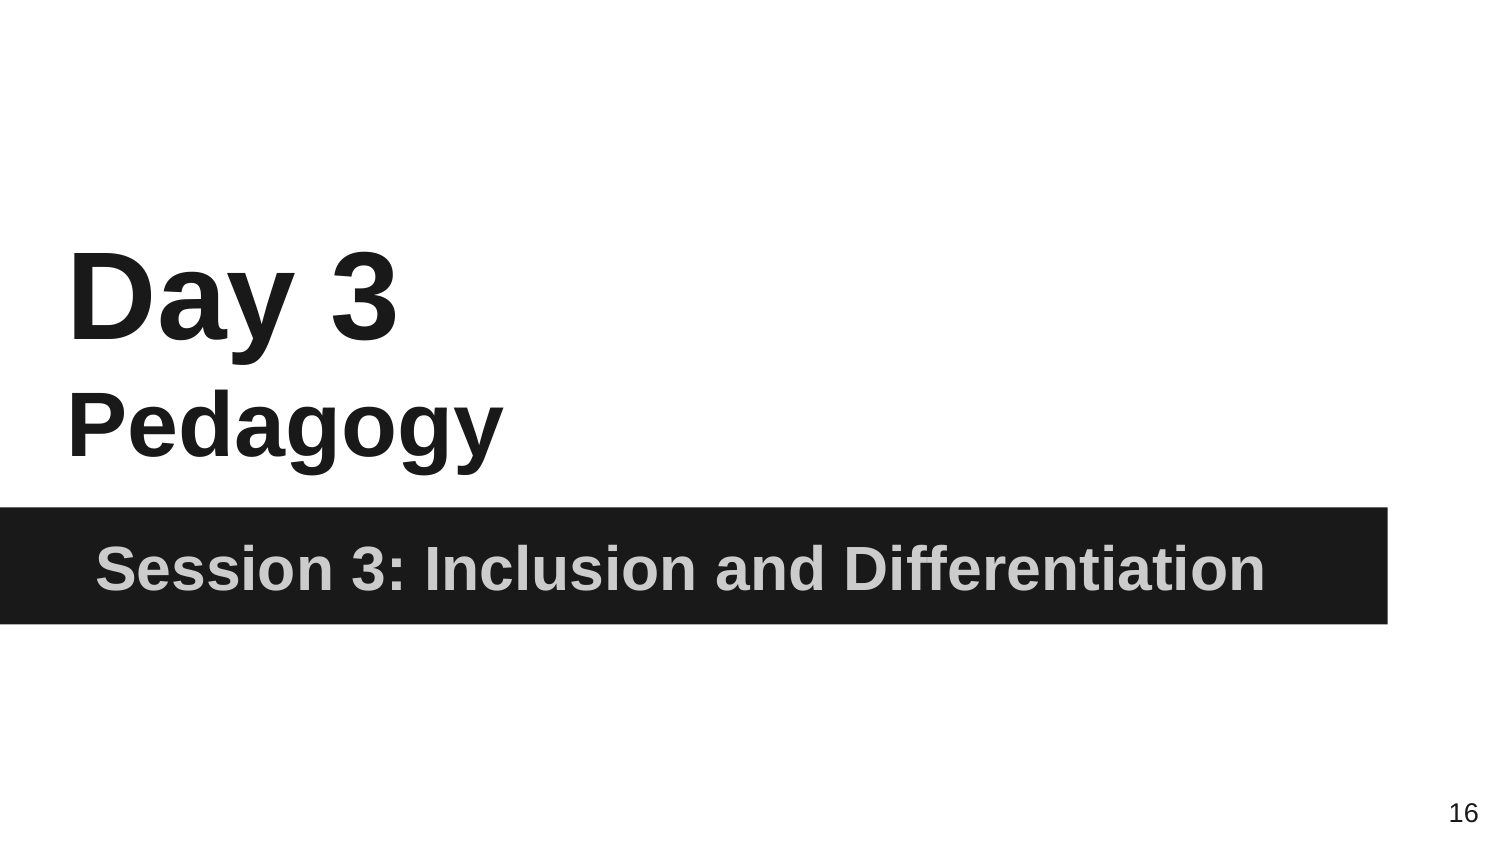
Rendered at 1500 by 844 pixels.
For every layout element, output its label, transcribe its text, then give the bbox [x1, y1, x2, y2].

subtitle Session 3: Inclusion and Differentiation [80, 507, 1355, 625]
slide_number 16 [1403, 779, 1494, 844]
title Day 3 Pedagogy [51, 213, 1327, 490]
